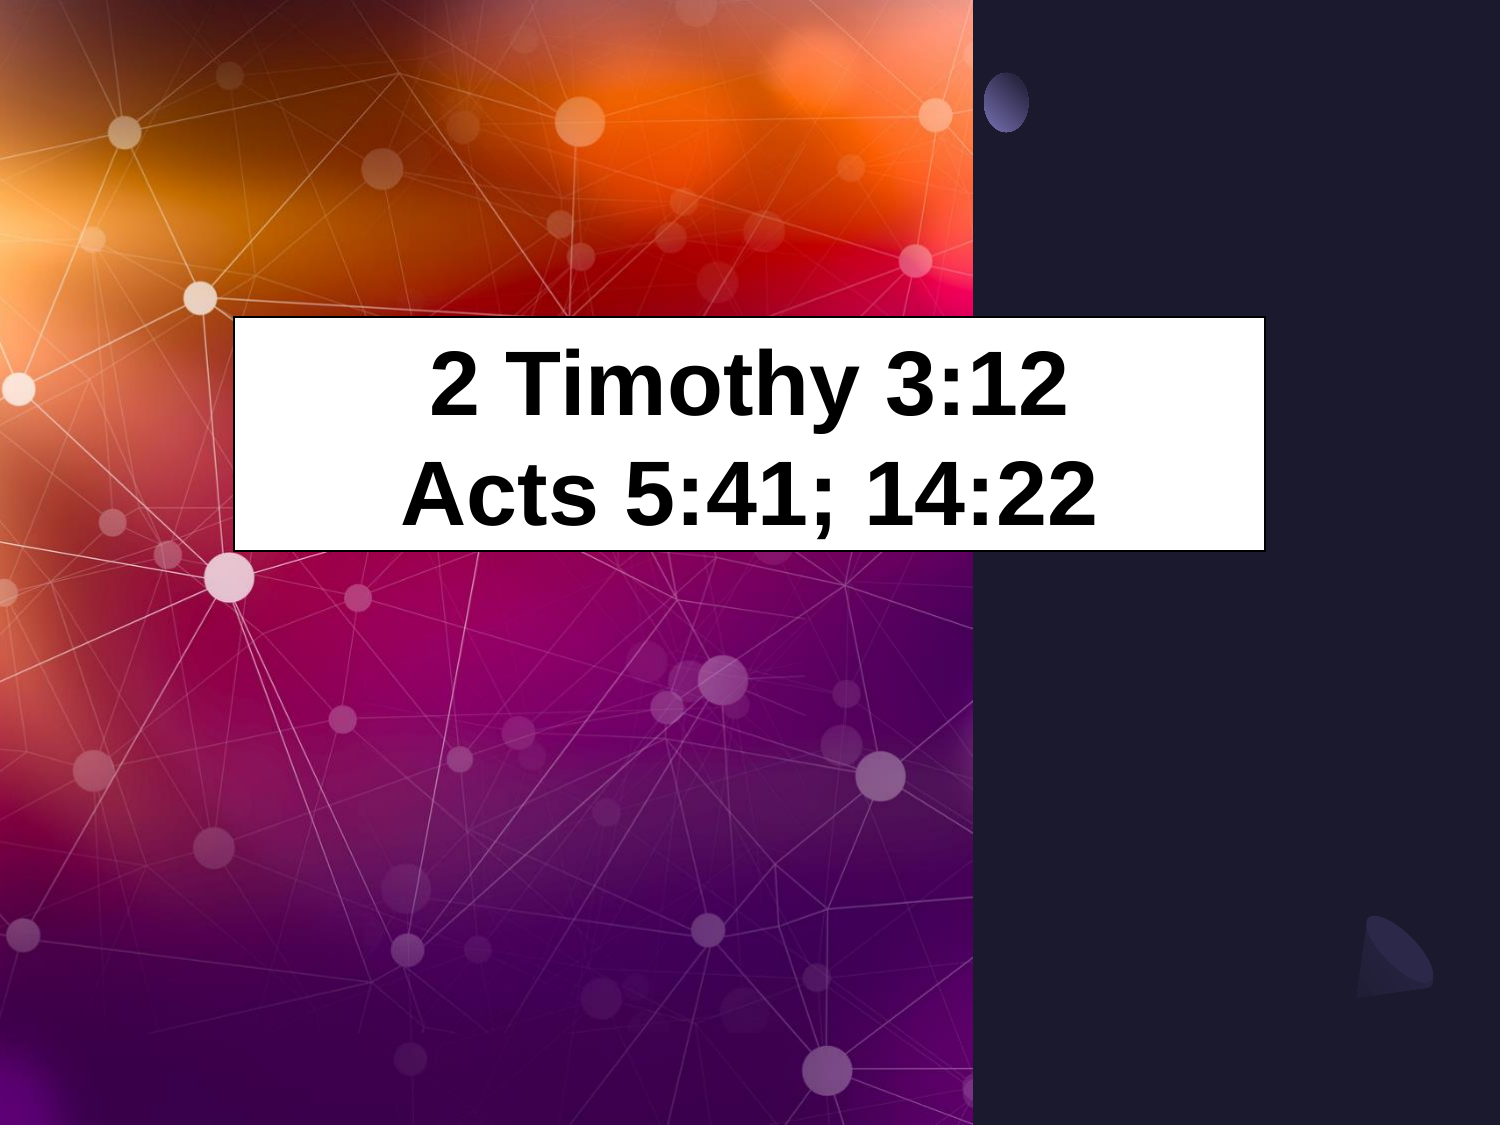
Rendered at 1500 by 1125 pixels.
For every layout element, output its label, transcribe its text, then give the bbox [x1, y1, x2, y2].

picture [0, 0, 973, 1125]
text_box 2 Timothy 3:12 Acts 5:41; 14:22 [973, 316, 1266, 552]
